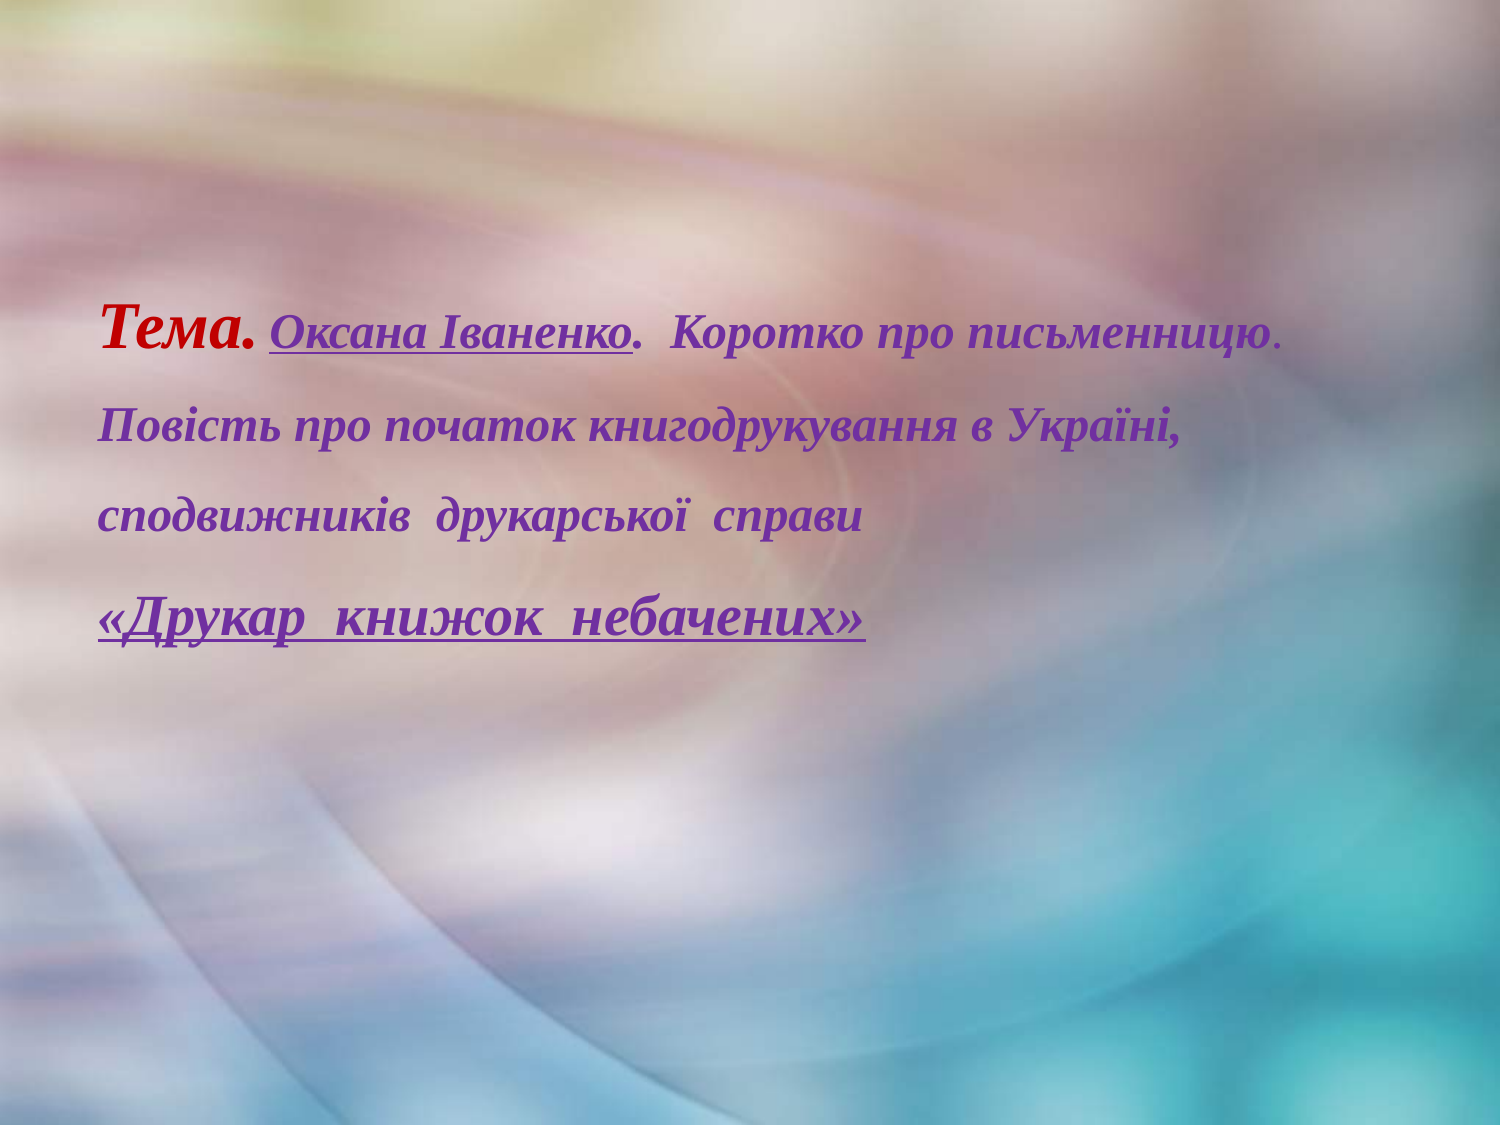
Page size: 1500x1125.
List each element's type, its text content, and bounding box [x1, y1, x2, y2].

text_box Тема. Оксана Іваненко. Коротко про письменницю. Повість про початок книгодрукування в Україні, сподвижників друкарської справи «Друкар книжок небачених» [48, 111, 1447, 778]
picture [0, 0, 1500, 1125]
